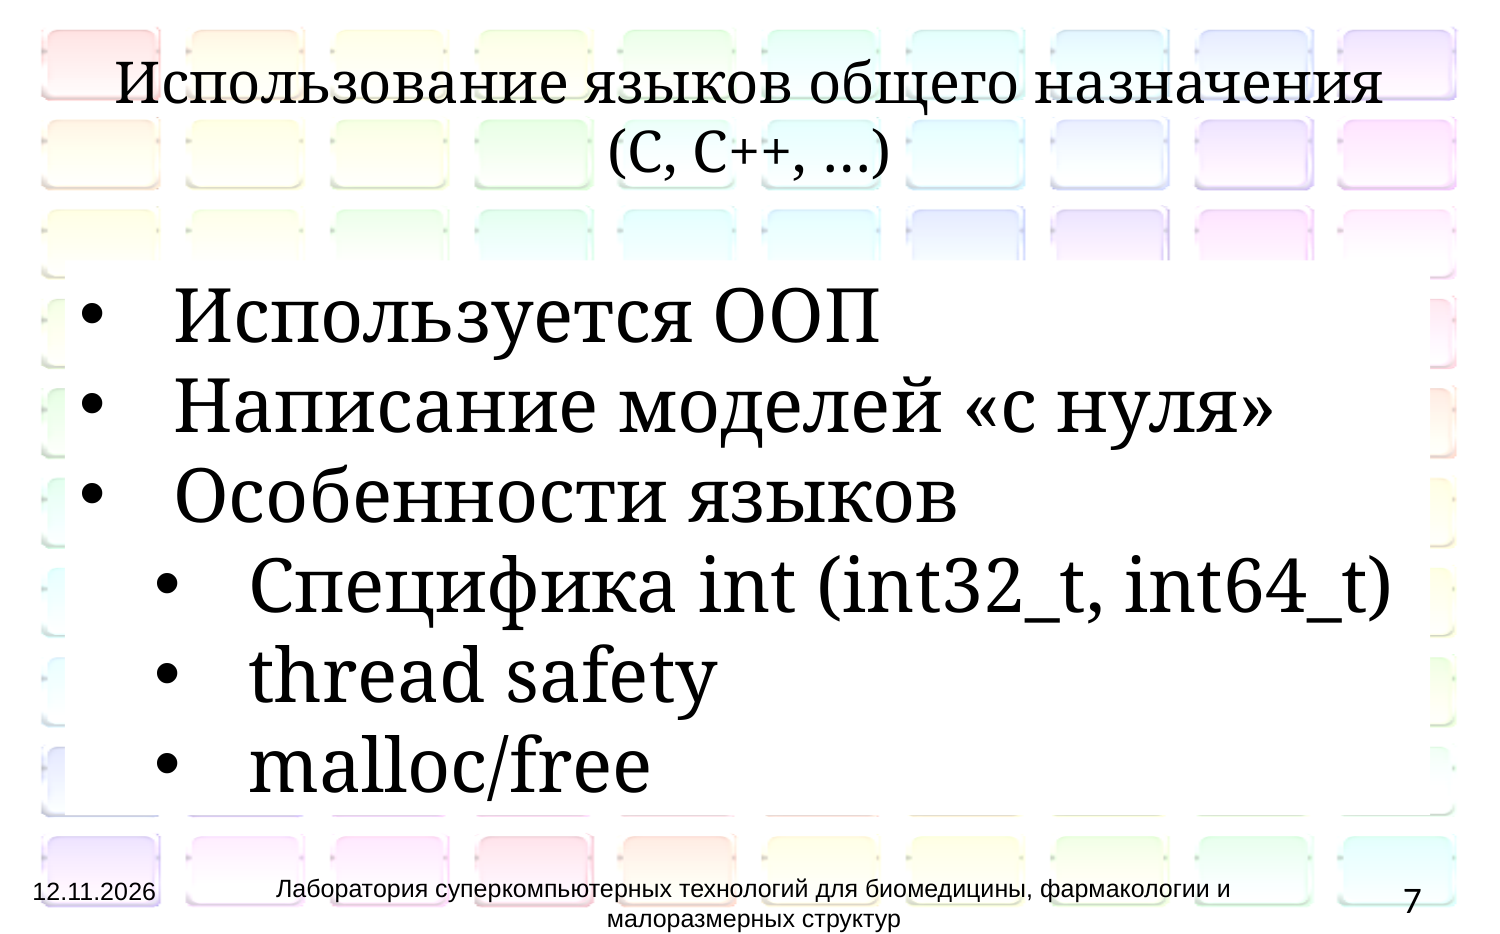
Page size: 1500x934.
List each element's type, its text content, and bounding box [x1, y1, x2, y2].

text_box Лаборатория суперкомпьютерных технологий для биомедицины, фармакологии и малоразмерных структур [171, 864, 1338, 915]
text_box 7 [1387, 868, 1473, 918]
title Использование языков общего назначения (C, C++, …) [75, 37, 1425, 193]
text_box Используется ООП Написание моделей «с нуля» Особенности языков Специфика int (int32_t, int64_t) thread safety malloc/free [63, 258, 1432, 817]
picture [0, 0, 1500, 934]
text_box 06.12.2012 [17, 868, 183, 918]
